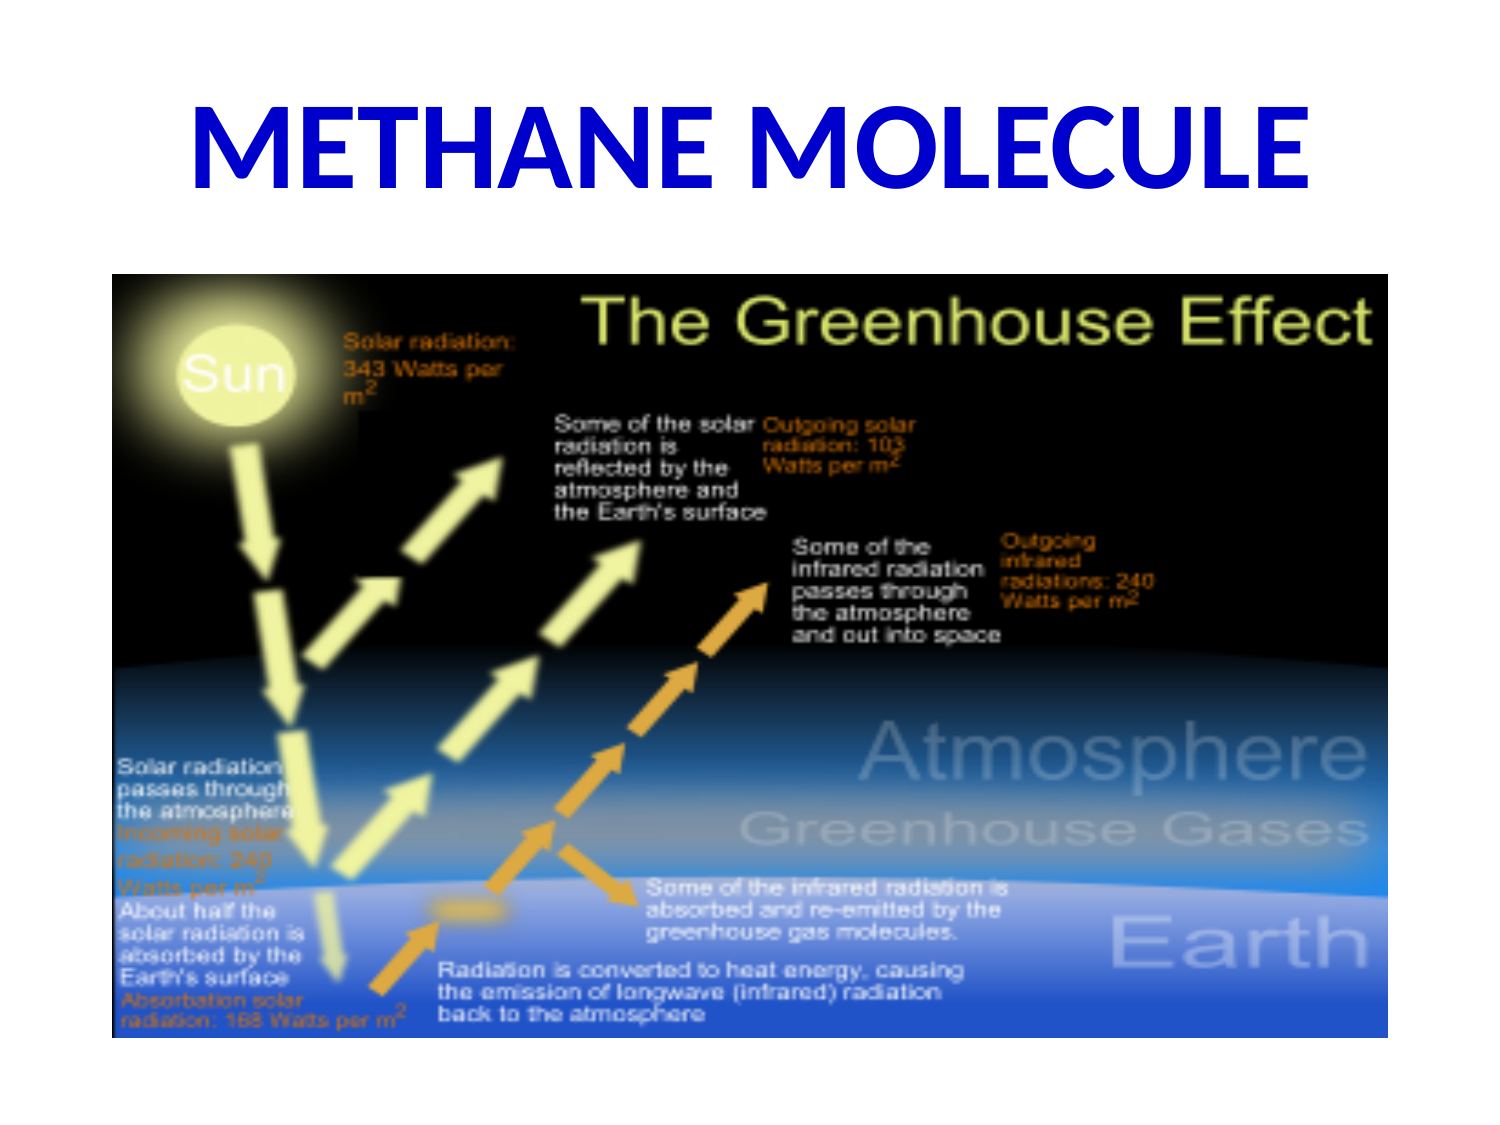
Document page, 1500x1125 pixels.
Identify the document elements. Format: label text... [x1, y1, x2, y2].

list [112, 274, 1388, 1038]
title METHANE MOLECULE [75, 45, 1425, 233]
